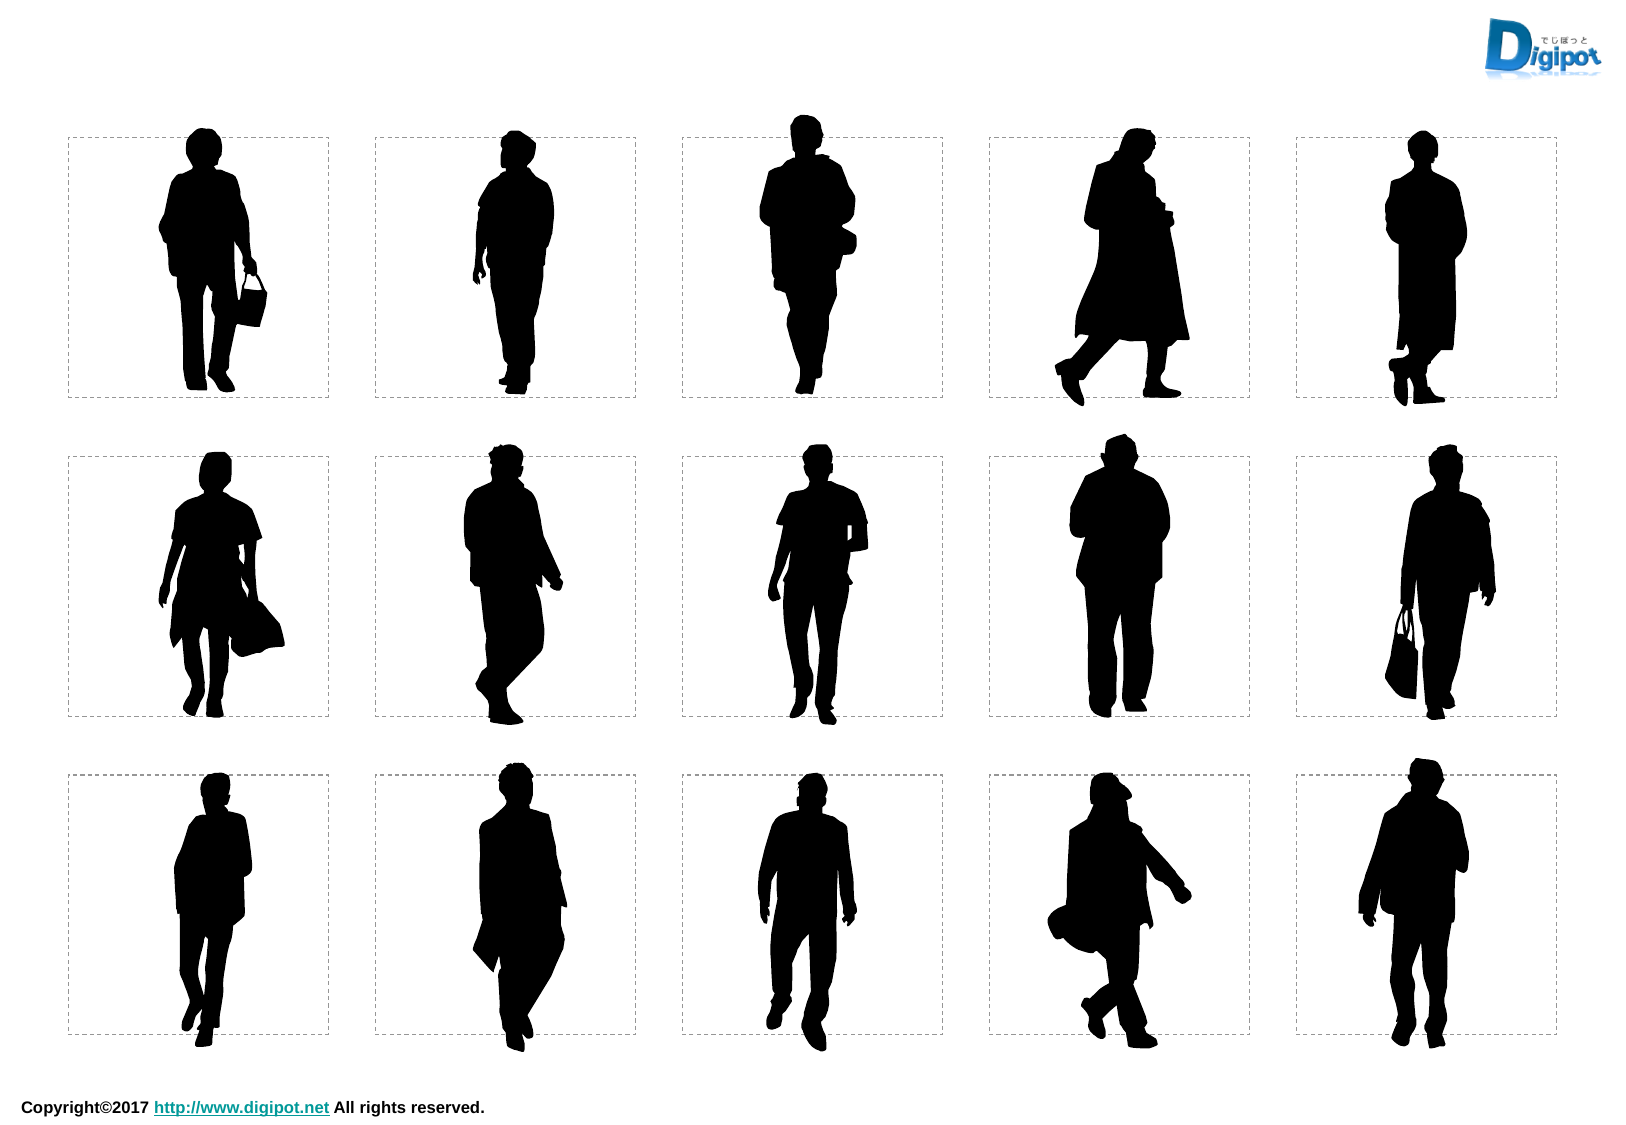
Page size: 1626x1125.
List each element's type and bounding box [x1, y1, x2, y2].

text_box [1385, 130, 1468, 407]
text_box [768, 444, 869, 725]
text_box [158, 128, 268, 393]
text_box [1054, 128, 1190, 407]
text_box [158, 451, 285, 718]
text_box [1358, 758, 1469, 1049]
text_box [759, 114, 857, 395]
text_box [1385, 444, 1497, 720]
text_box [757, 772, 857, 1052]
text_box [472, 130, 555, 395]
text_box [1047, 772, 1192, 1049]
text_box [173, 772, 253, 1047]
text_box [1069, 433, 1171, 718]
picture [1485, 18, 1602, 82]
text_box [472, 762, 568, 1052]
text_box [463, 444, 564, 725]
